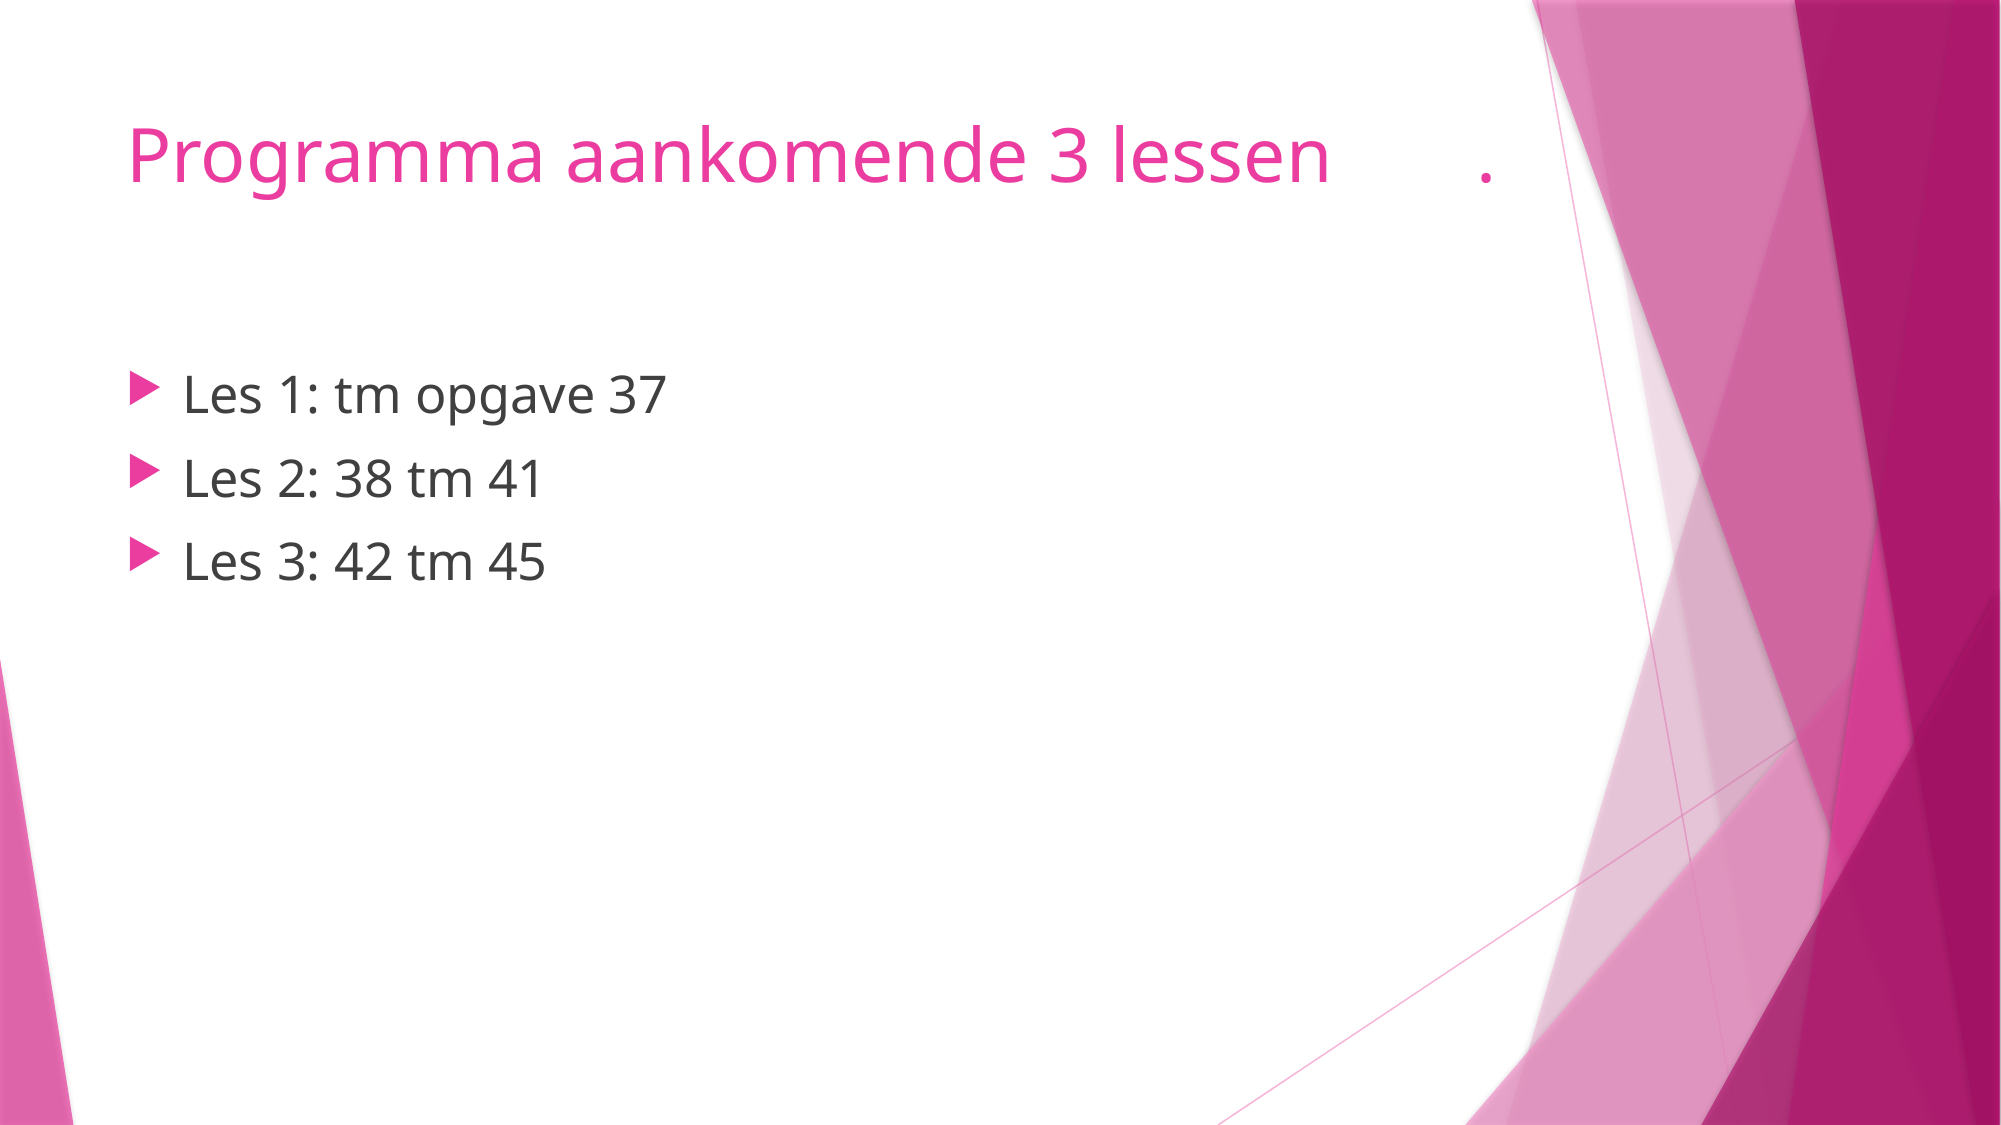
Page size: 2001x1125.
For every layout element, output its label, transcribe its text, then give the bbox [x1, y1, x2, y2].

title Programma aankomende 3 lessen . [111, 99, 1522, 317]
list Les 1: tm opgave 37 Les 2: 38 tm 41 Les 3: 42 tm 45 [111, 354, 1522, 992]
